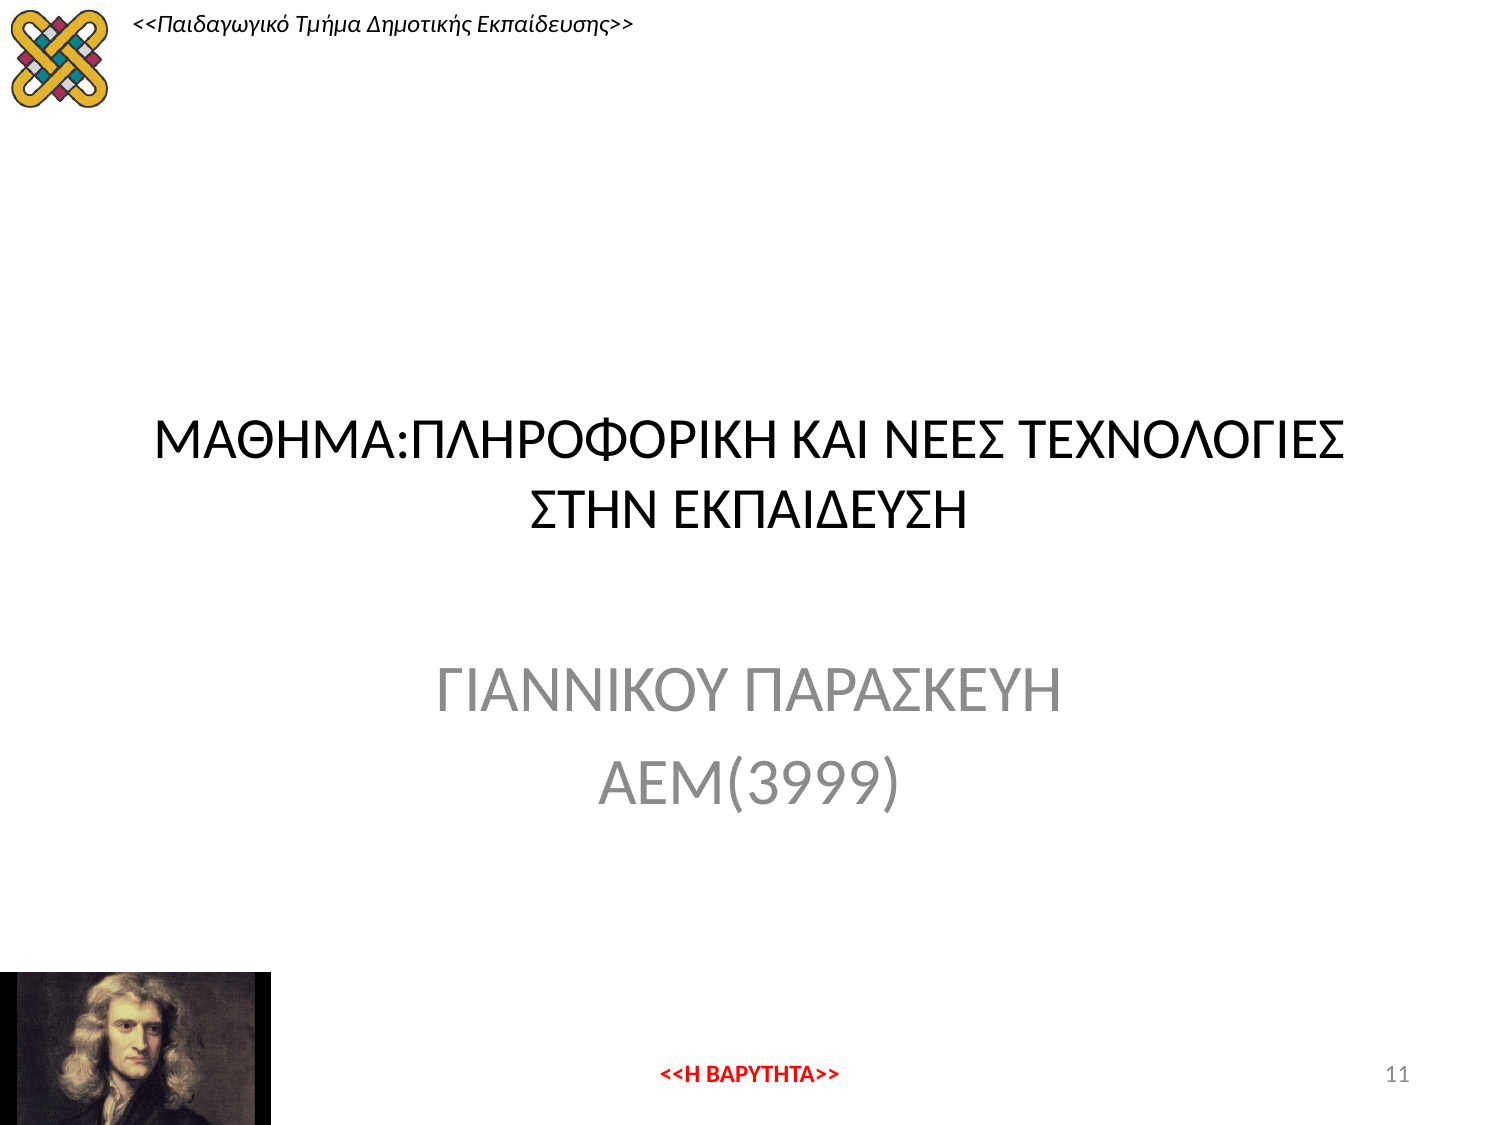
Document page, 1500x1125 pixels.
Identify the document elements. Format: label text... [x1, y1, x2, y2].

subtitle ΓΙΑΝΝΙΚΟΥ ΠΑΡΑΣΚΕΥΗ ΑΕΜ(3999) [225, 637, 1275, 925]
picture [0, 972, 271, 1125]
slide_number 1 [1074, 1042, 1425, 1103]
footer <<Η ΒΑΡΎΤΗΤΑ>> [512, 1042, 988, 1103]
picture [0, 0, 118, 118]
title ΜΑΘΗΜΑ:ΠΛΗΡΟΦΟΡΙΚΗ ΚΑΙ ΝΕΕΣ ΤΕΧΝΟΛΟΓΙΕΣ ΣΤΗΝ ΕΚΠΑΙΔΕΥΣΗ [112, 349, 1388, 591]
